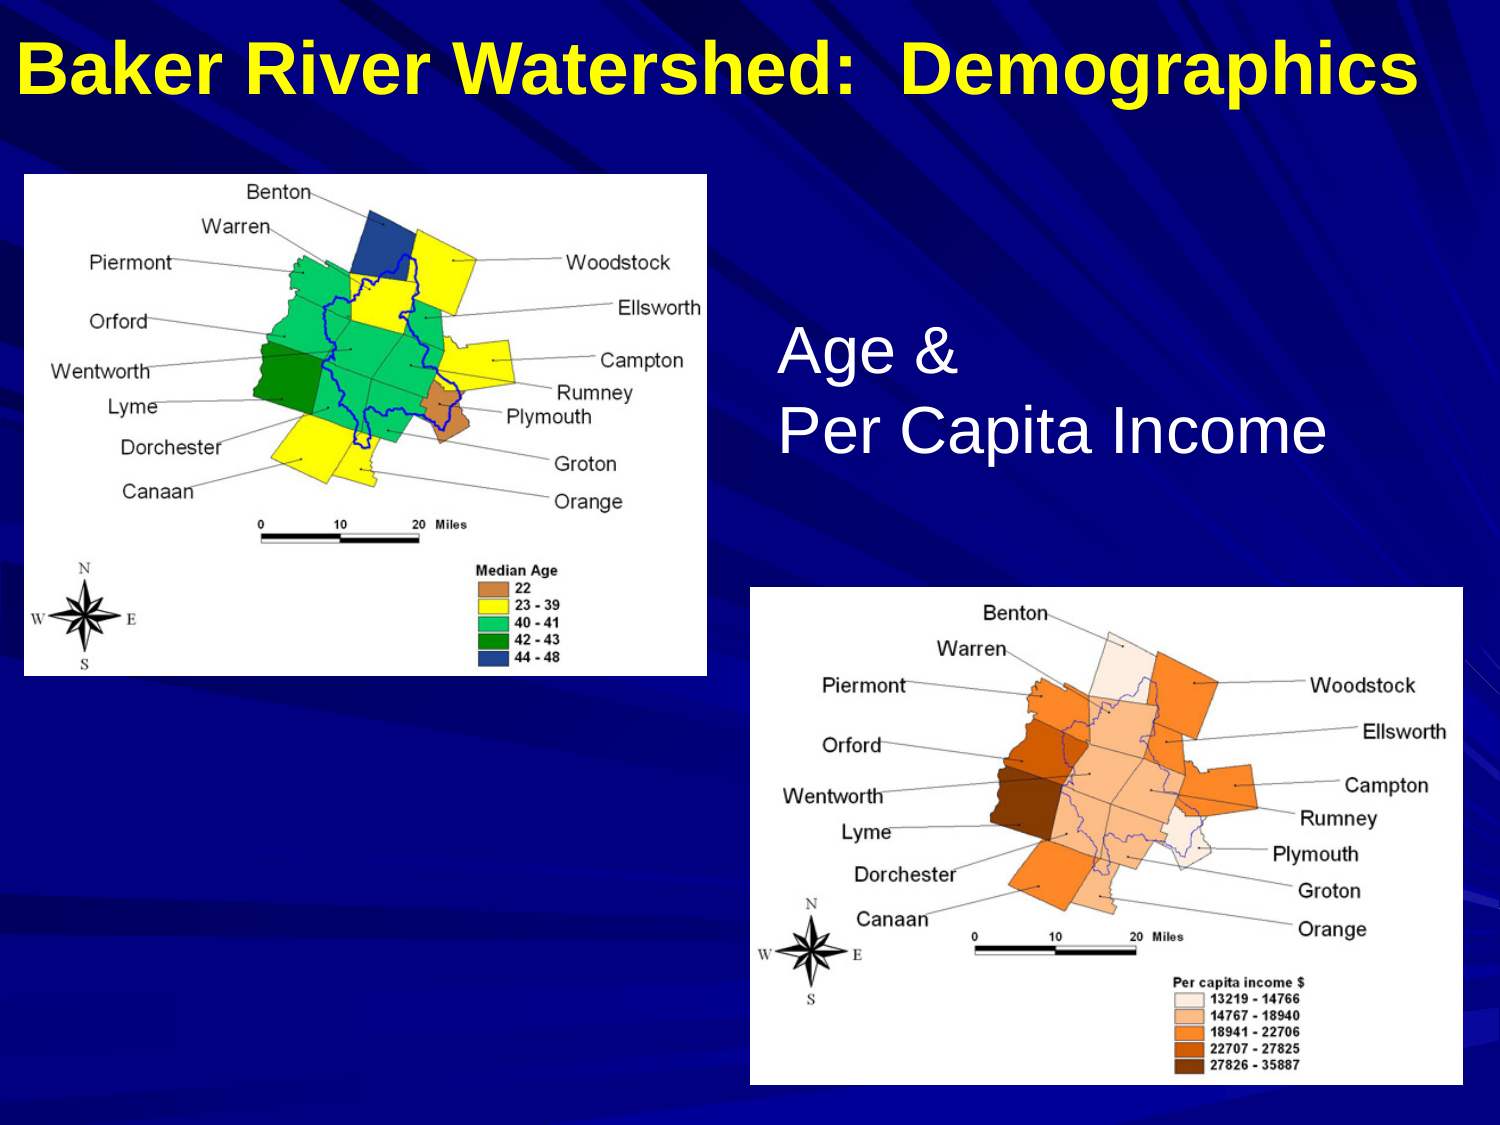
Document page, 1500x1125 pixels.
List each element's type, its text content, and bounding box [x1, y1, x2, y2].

text_box Age & Per Capita Income [762, 299, 1345, 475]
title Baker River Watershed: Demographics [0, 0, 1500, 130]
picture [749, 587, 1463, 1086]
picture [24, 174, 707, 676]
